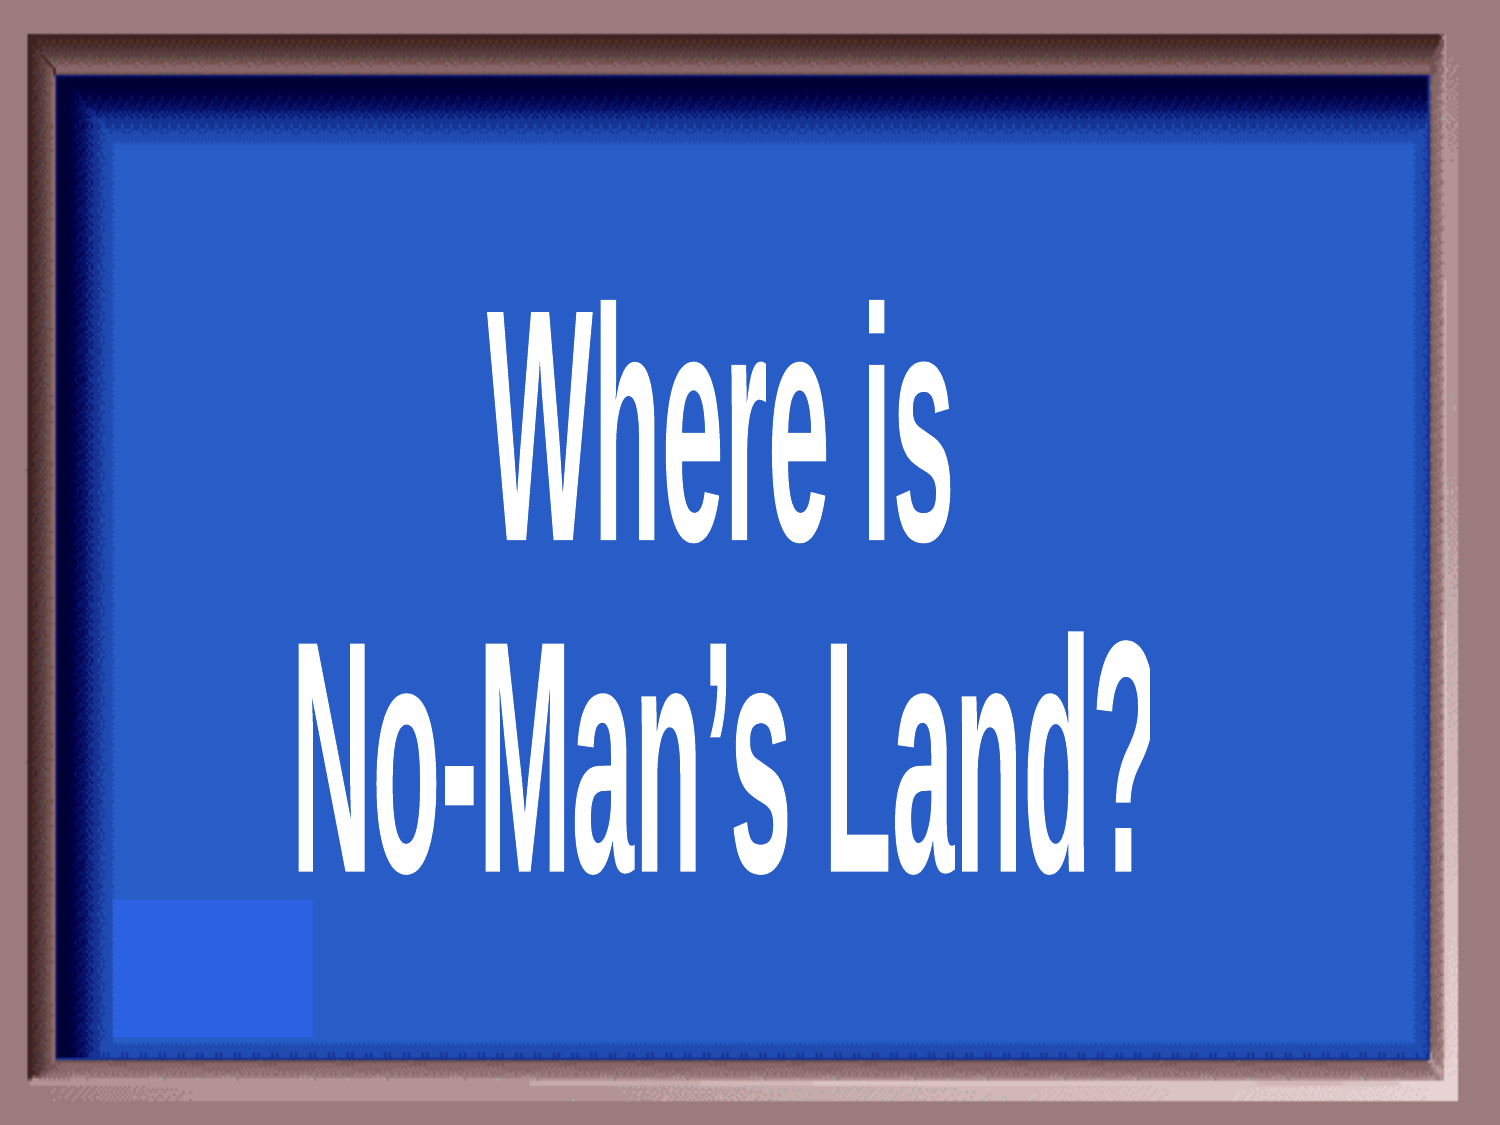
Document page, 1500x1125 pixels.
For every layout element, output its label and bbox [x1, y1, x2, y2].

picture [0, 0, 1500, 1125]
text_box [112, 899, 313, 1038]
